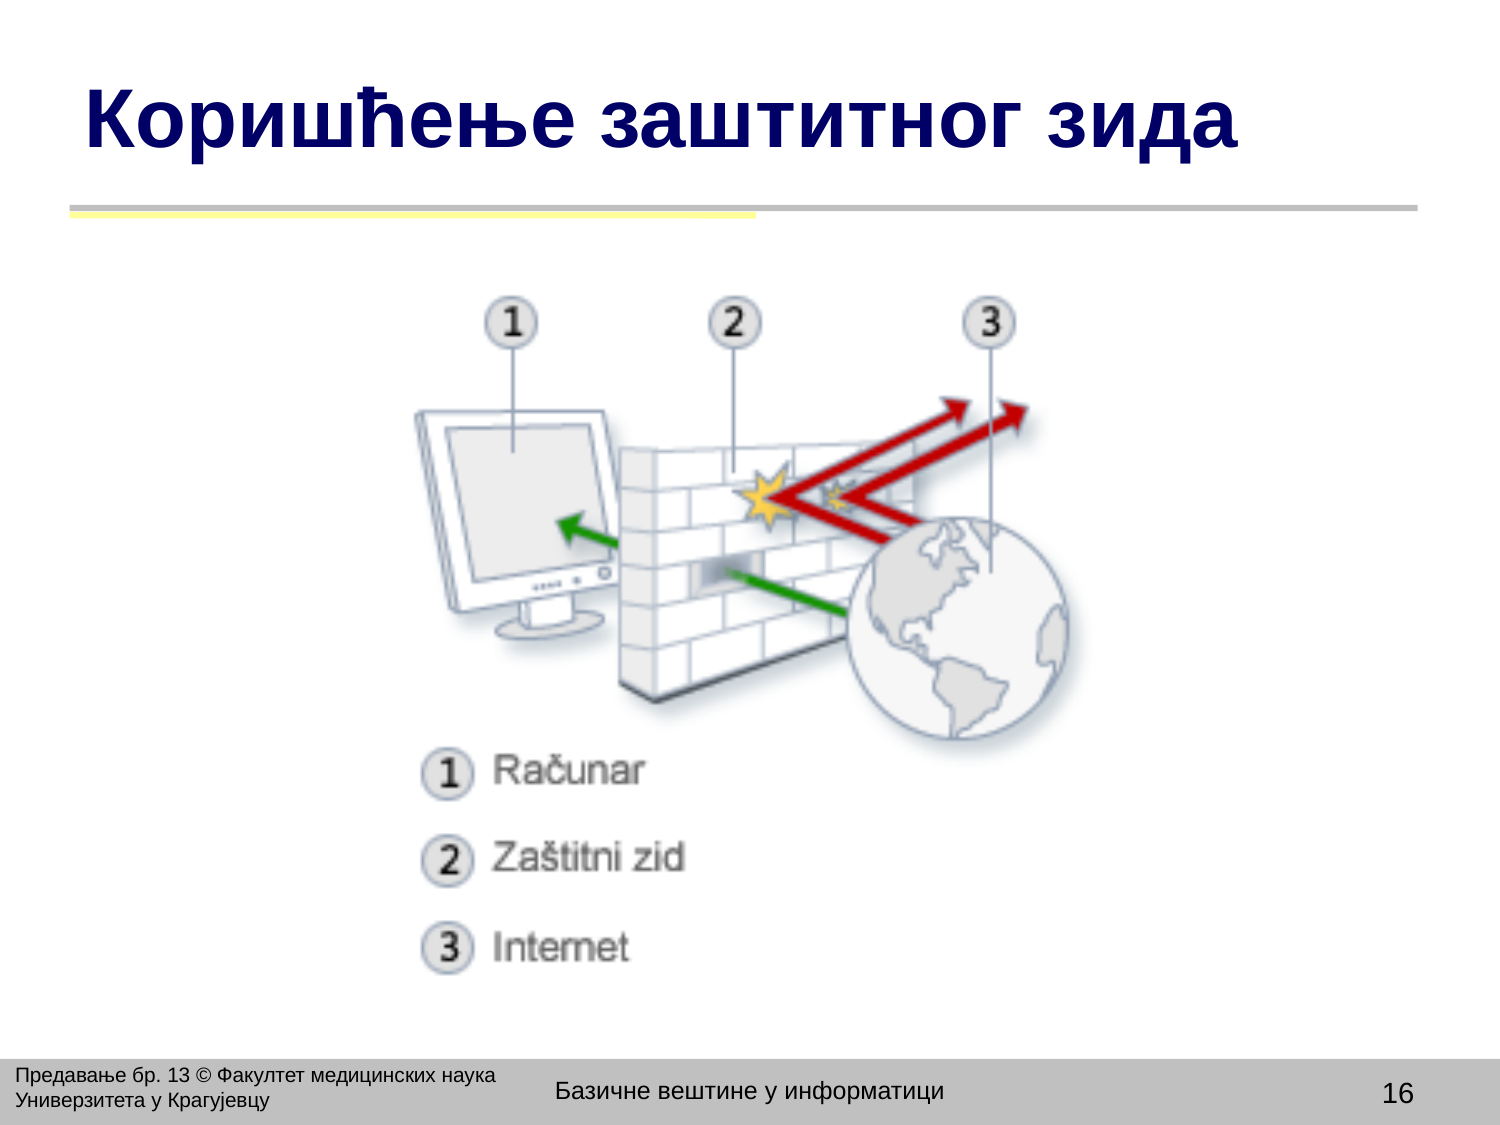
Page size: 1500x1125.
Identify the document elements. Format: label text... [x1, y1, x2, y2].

slide_number Предавање бр. 13 © Факултет медицинских наука Универзитета у Крагујевцу [0, 1053, 617, 1108]
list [362, 257, 1105, 1036]
slide_number 16 [1079, 1066, 1430, 1125]
title Коришћење заштитног зида [69, 19, 1426, 208]
footer Базичне вештине у информатици [512, 1066, 988, 1125]
